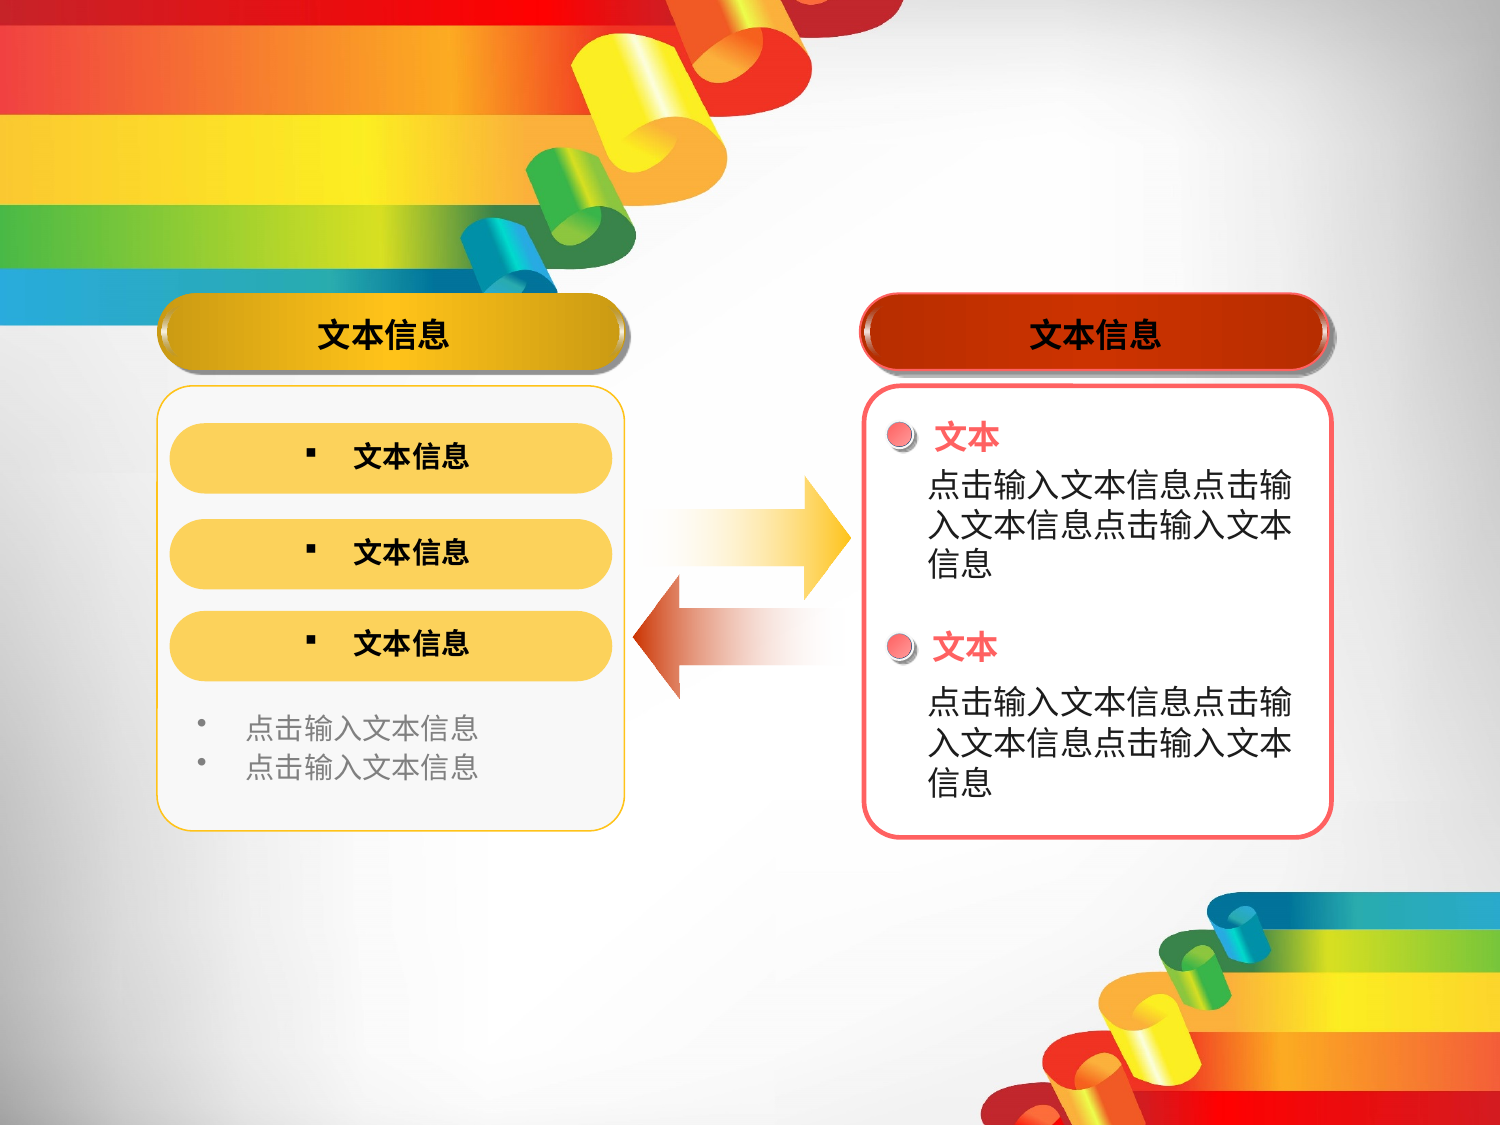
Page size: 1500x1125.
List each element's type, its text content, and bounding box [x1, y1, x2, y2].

text_box 点击输入文本信息点击输入文本信息点击输入文本信息 [912, 674, 1325, 809]
text_box [863, 385, 1332, 838]
text_box [169, 629, 174, 664]
text_box [874, 396, 1318, 825]
text_box [178, 519, 613, 590]
text_box 文本信息 [174, 530, 600, 578]
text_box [156, 293, 626, 370]
text_box [169, 537, 174, 572]
text_box [169, 441, 174, 476]
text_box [885, 420, 914, 449]
text_box [156, 385, 625, 831]
text_box [632, 574, 846, 699]
text_box 文本信息 [174, 622, 600, 669]
text_box [178, 610, 613, 682]
text_box 文本 [903, 409, 1273, 464]
text_box 文本信息 [174, 435, 600, 482]
text_box [637, 475, 851, 600]
picture [0, 0, 1500, 1125]
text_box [885, 632, 914, 660]
text_box 点击输入文本信息点击输入文本信息点击输入文本信息 [912, 456, 1325, 591]
text_box [178, 423, 613, 494]
text_box 文本 [902, 618, 1271, 674]
text_box 点击输入文本信息 点击输入文本信息 [182, 712, 614, 791]
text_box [859, 293, 1329, 370]
